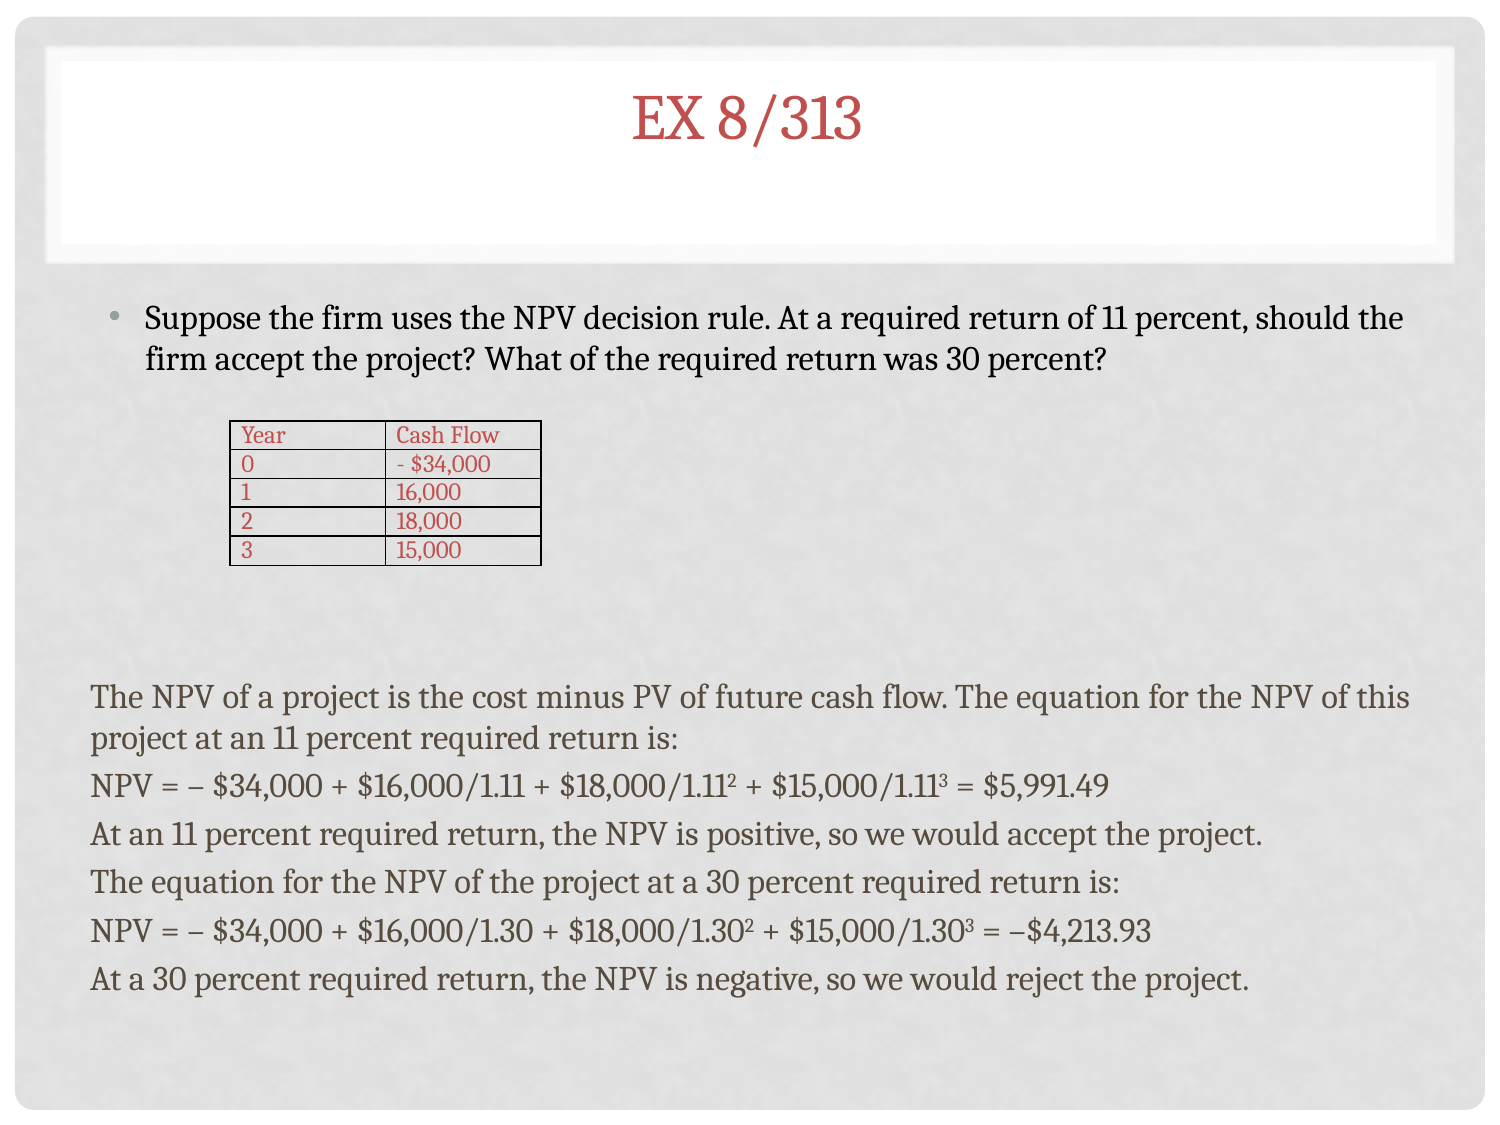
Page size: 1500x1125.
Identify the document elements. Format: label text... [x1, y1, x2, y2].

table_header Cash Flow [386, 422, 540, 449]
table_cell 16,000 [386, 479, 540, 506]
title Ex 8/313 [69, 66, 1425, 238]
table_header Year [231, 422, 385, 449]
table_cell 3 [231, 537, 385, 565]
table_cell 18,000 [386, 508, 540, 535]
table_cell - $34,000 [386, 450, 540, 478]
list Suppose the firm uses the NPV decision rule. At a required return of 11 percent, should the firm accept the project? What of the required return was 30 percent? The NPV of a project is the cost minus PV of future cash flow. The equation for the NPV of this project at an 11 percent required return is: NPV = – $34,000 + $16,000/1.11 + $18,000/1.112 + $15,000/1.113 = $5,991.49 At an 11 percent required return, the NPV is positive, so we would accept the project. The equation for the NPV of the project at a 30 percent required return is: NPV = – $34,000 + $16,000/1.30 + $18,000/1.302 + $15,000/1.303 = –$4,213.93 At a 30 percent required return, the NPV is negative, so we would reject the project. [75, 287, 1425, 1005]
table_cell 2 [231, 508, 385, 535]
table_cell 15,000 [386, 537, 540, 565]
table_cell 1 [231, 479, 385, 506]
table_cell 0 [231, 450, 385, 478]
